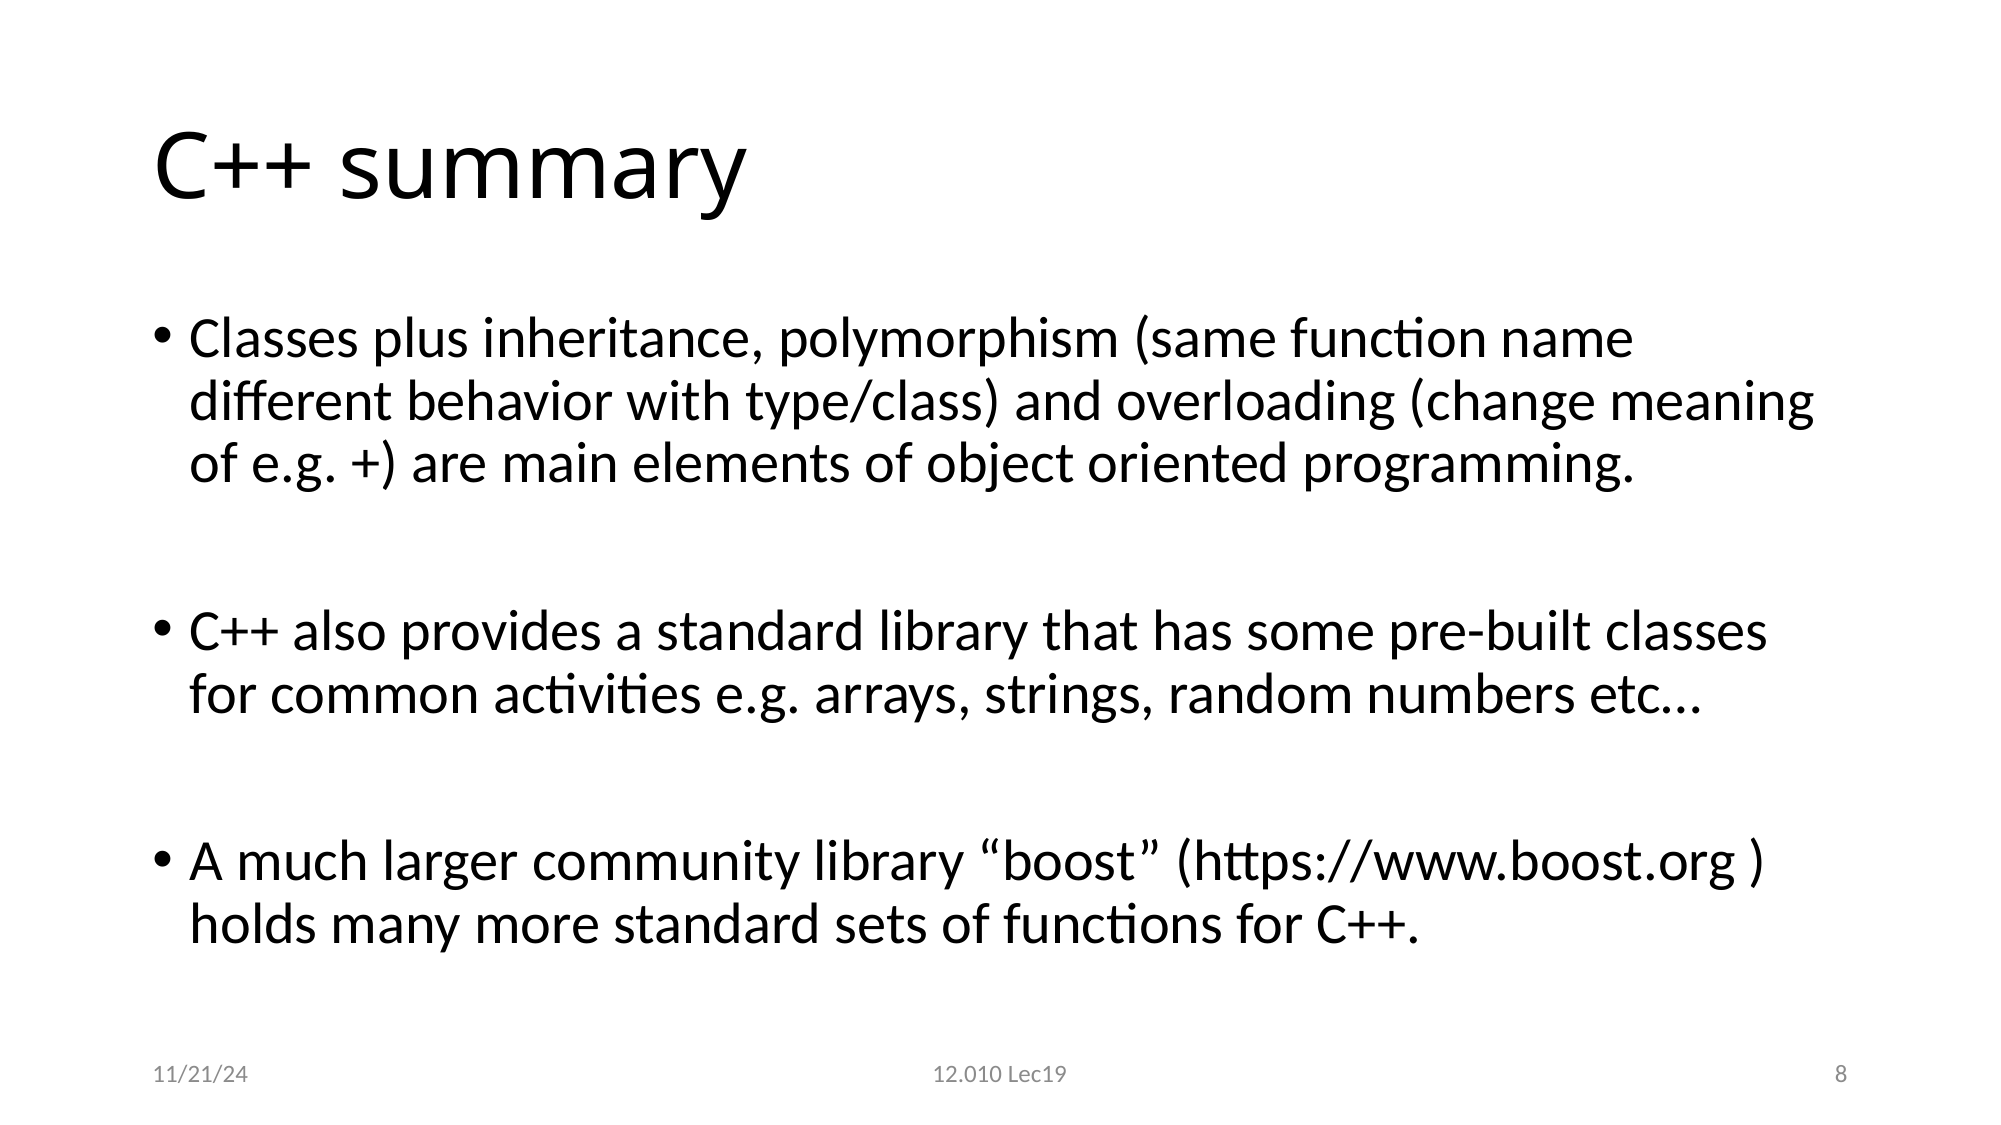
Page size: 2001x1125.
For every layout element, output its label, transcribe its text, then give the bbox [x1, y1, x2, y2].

slide_number 8 [1412, 1042, 1863, 1103]
footer 12.010 Lec19 [662, 1042, 1338, 1103]
title C++ summary [137, 59, 1863, 278]
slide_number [137, 1042, 588, 1103]
list Classes plus inheritance, polymorphism (same function name different behavior with type/class) and overloading (change meaning of e.g. +) are main elements of object oriented programming. C++ also provides a standard library that has some pre-built classes for common activities e.g. arrays, strings, random numbers etc… A much larger community library “boost” (https://www.boost.org ) holds many more standard sets of functions for C++. [137, 299, 1863, 1014]
